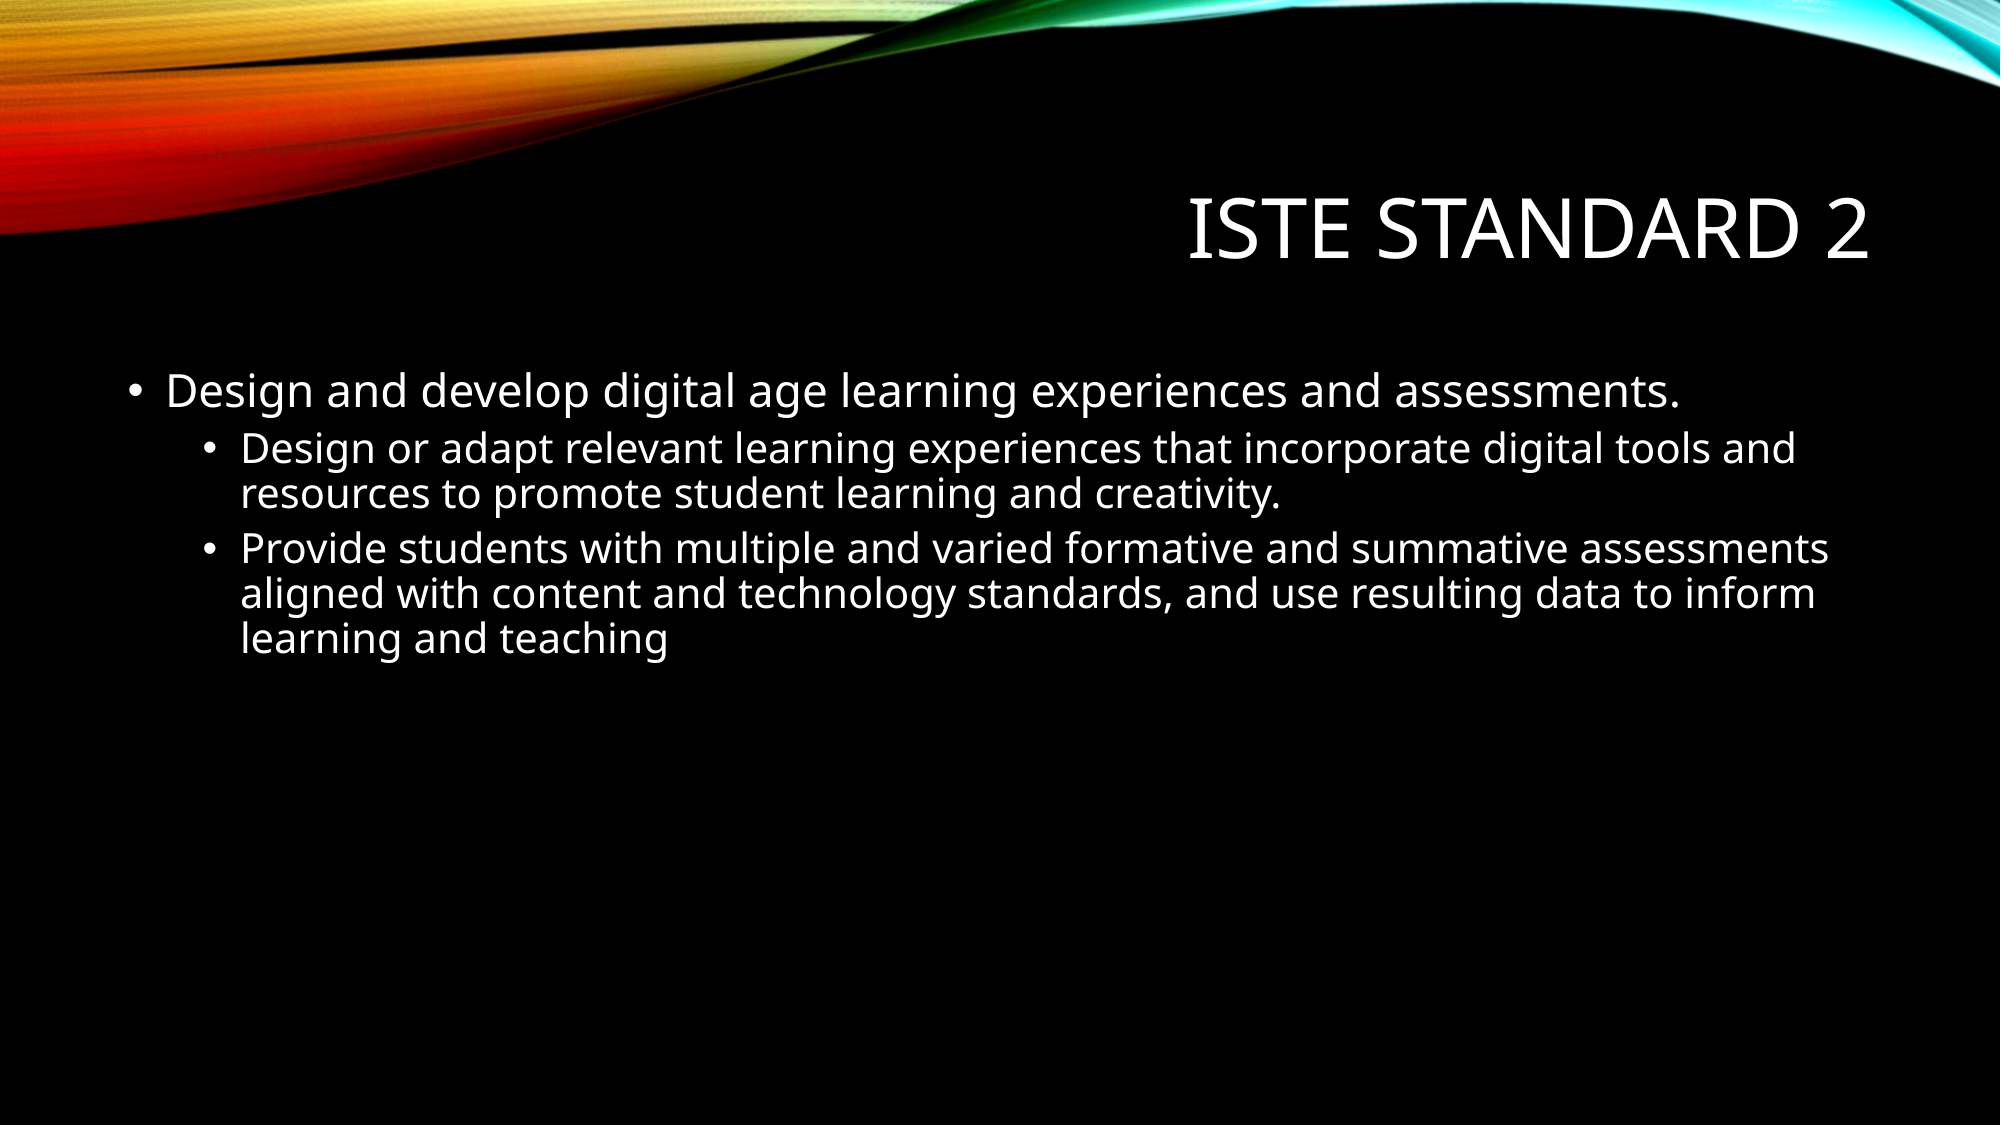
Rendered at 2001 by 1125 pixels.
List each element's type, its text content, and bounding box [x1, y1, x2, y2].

title ISTE Standard 2 [474, 125, 1888, 338]
list Design and develop digital age learning experiences and assessments. Design or adapt relevant learning experiences that incorporate digital tools and resources to promote student learning and creativity. Provide students with multiple and varied formative and summative assessments aligned with content and technology standards, and use resulting data to inform learning and teaching [112, 360, 1888, 1021]
picture [0, 0, 2000, 237]
